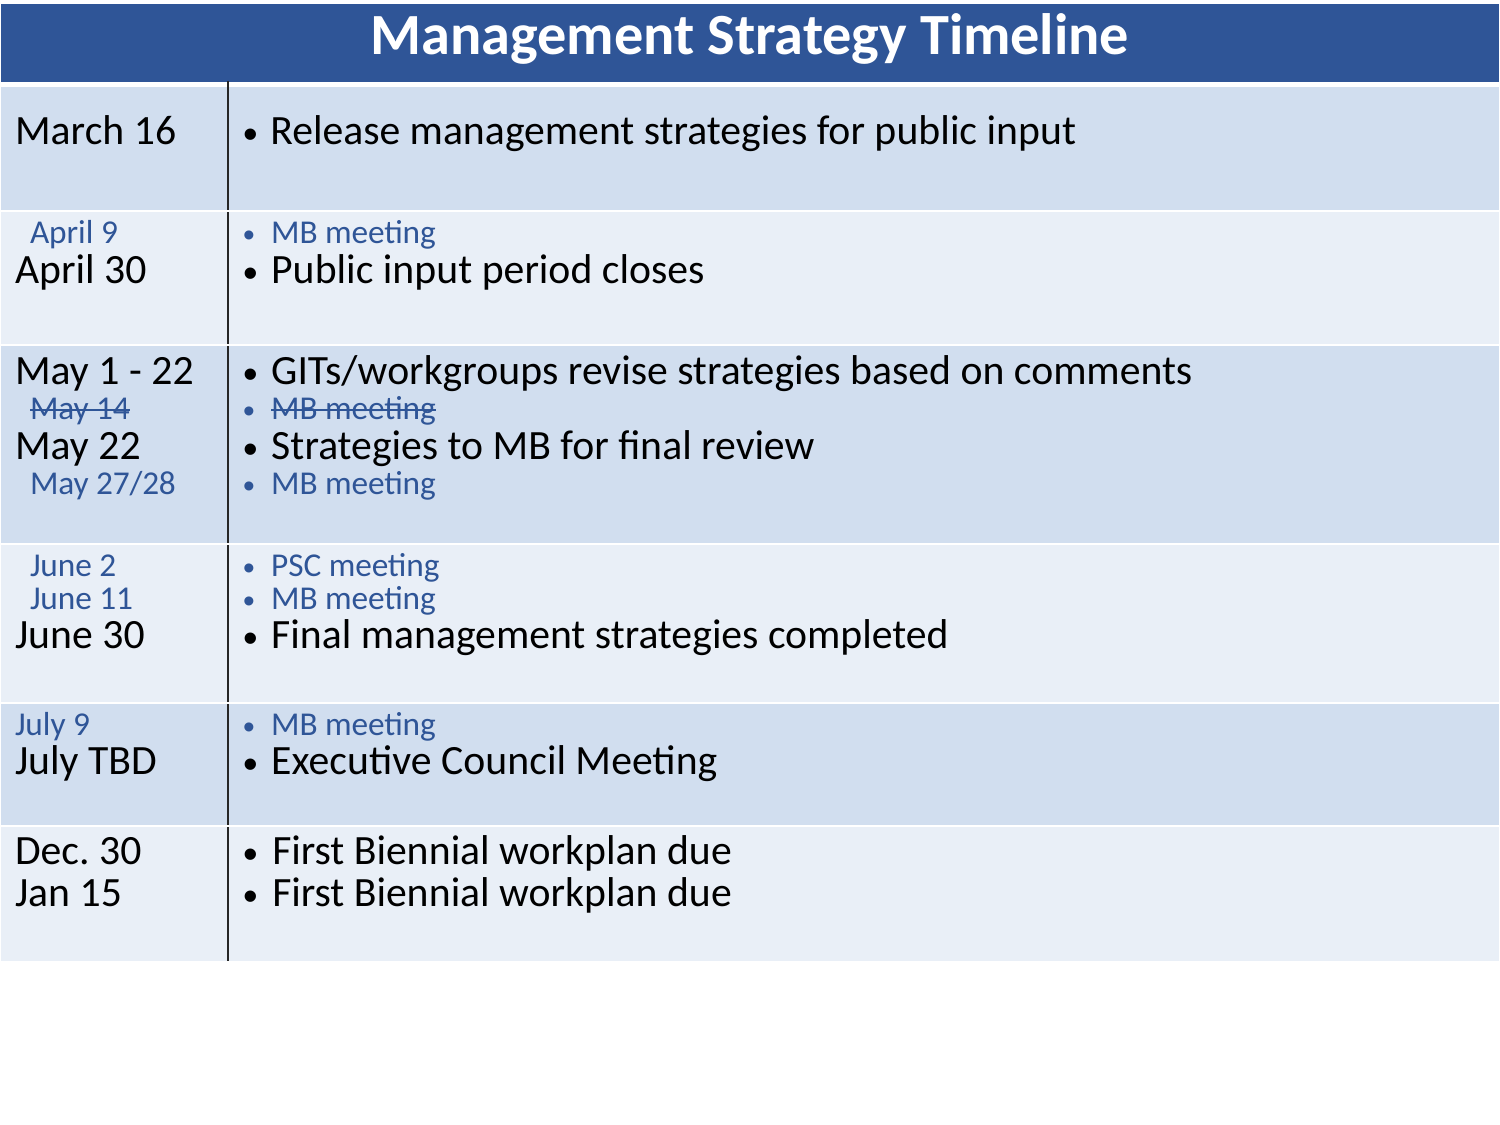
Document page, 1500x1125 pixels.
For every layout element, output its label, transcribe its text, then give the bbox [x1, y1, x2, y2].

table_cell June 2 June 11 June 30 [1, 545, 227, 702]
table_cell July 9 July TBD [1, 704, 227, 825]
table_cell March 16 [1, 87, 227, 210]
table_cell May 1 - 22 May 14 May 22 May 27/28 [1, 346, 227, 543]
table_cell Release management strategies for public input [229, 87, 1499, 210]
table_cell GITs/workgroups revise strategies based on comments MB meeting Strategies to MB for final review MB meeting [229, 346, 1499, 543]
table_cell MB meeting Public input period closes [229, 212, 1499, 344]
table_cell MB meeting Executive Council Meeting [229, 704, 1499, 825]
table_cell PSC meeting MB meeting Final management strategies completed [229, 545, 1499, 702]
table_cell First Biennial workplan due First Biennial workplan due [229, 827, 1499, 961]
table_header Management Strategy Timeline [1, 4, 1499, 82]
table_cell Dec. 30 Jan 15 [1, 827, 227, 961]
table_cell April 9 April 30 [1, 212, 227, 344]
